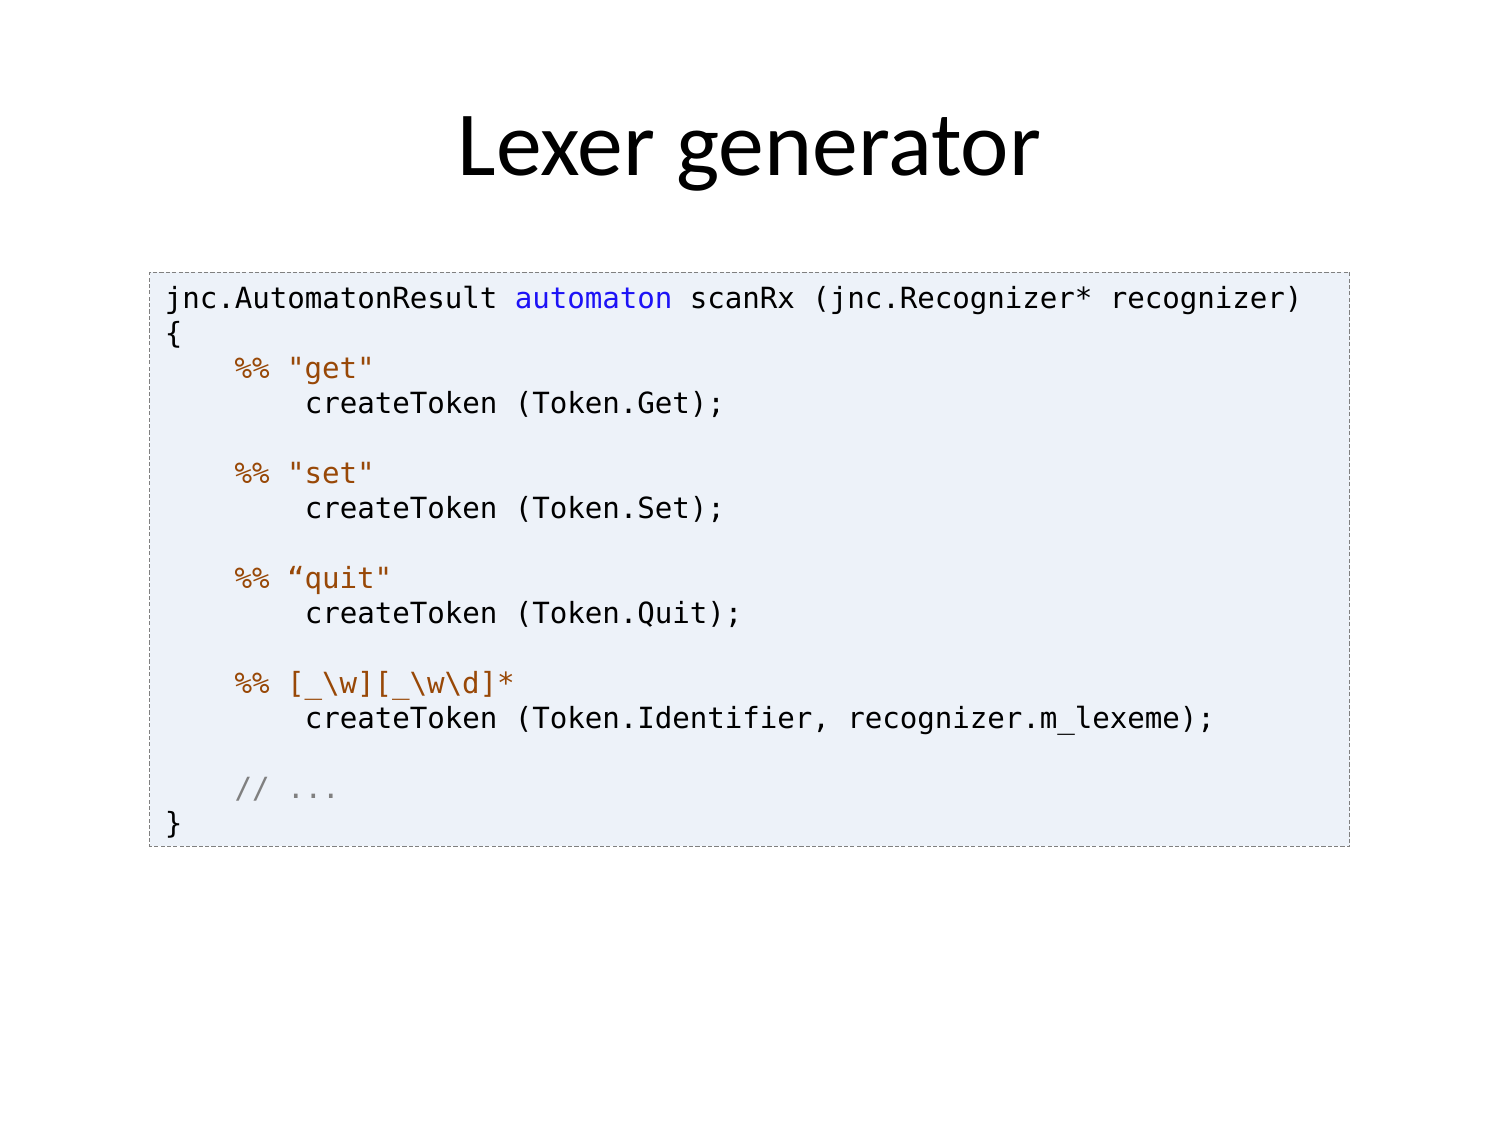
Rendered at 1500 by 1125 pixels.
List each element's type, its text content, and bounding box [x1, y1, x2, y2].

text_box jnc.AutomatonResult automaton scanRx (jnc.Recognizer* recognizer) { %% "get" createToken (Token.Get); %% "set" createToken (Token.Set); %% “quit" createToken (Token.Quit); %% [_\w][_\w\d]* createToken (Token.Identifier, recognizer.m_lexeme); // ... } [149, 272, 1350, 847]
title Lexer generator [75, 45, 1425, 233]
